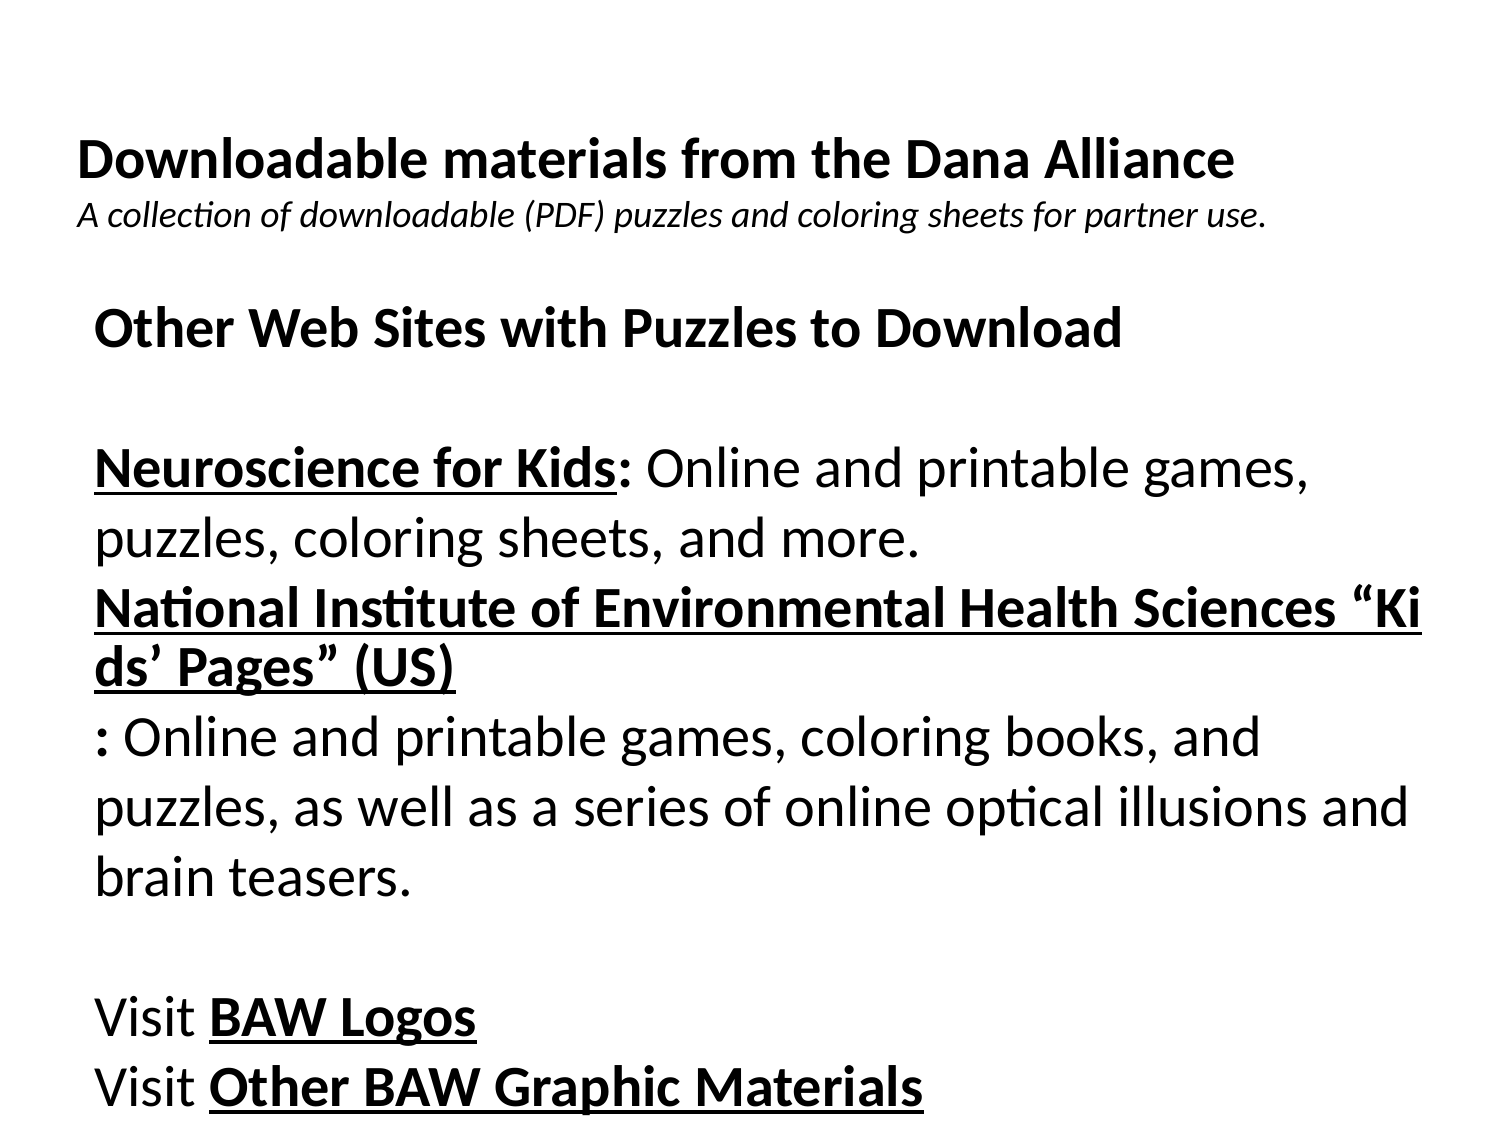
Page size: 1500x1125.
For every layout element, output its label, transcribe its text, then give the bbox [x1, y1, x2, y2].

text_box Downloadable materials from the Dana Alliance A collection of downloadable (PDF) puzzles and coloring sheets for partner use. [62, 112, 1463, 243]
text_box Other Web Sites with Puzzles to Download Neuroscience for Kids: Online and printable games, puzzles, coloring sheets, and more. National Institute of Environmental Health Sciences “Kids’ Pages” (US): Online and printable games, coloring books, and puzzles, as well as a series of online optical illusions and brain teasers. Visit BAW Logos Visit Other BAW Graphic Materials [79, 282, 1438, 1125]
